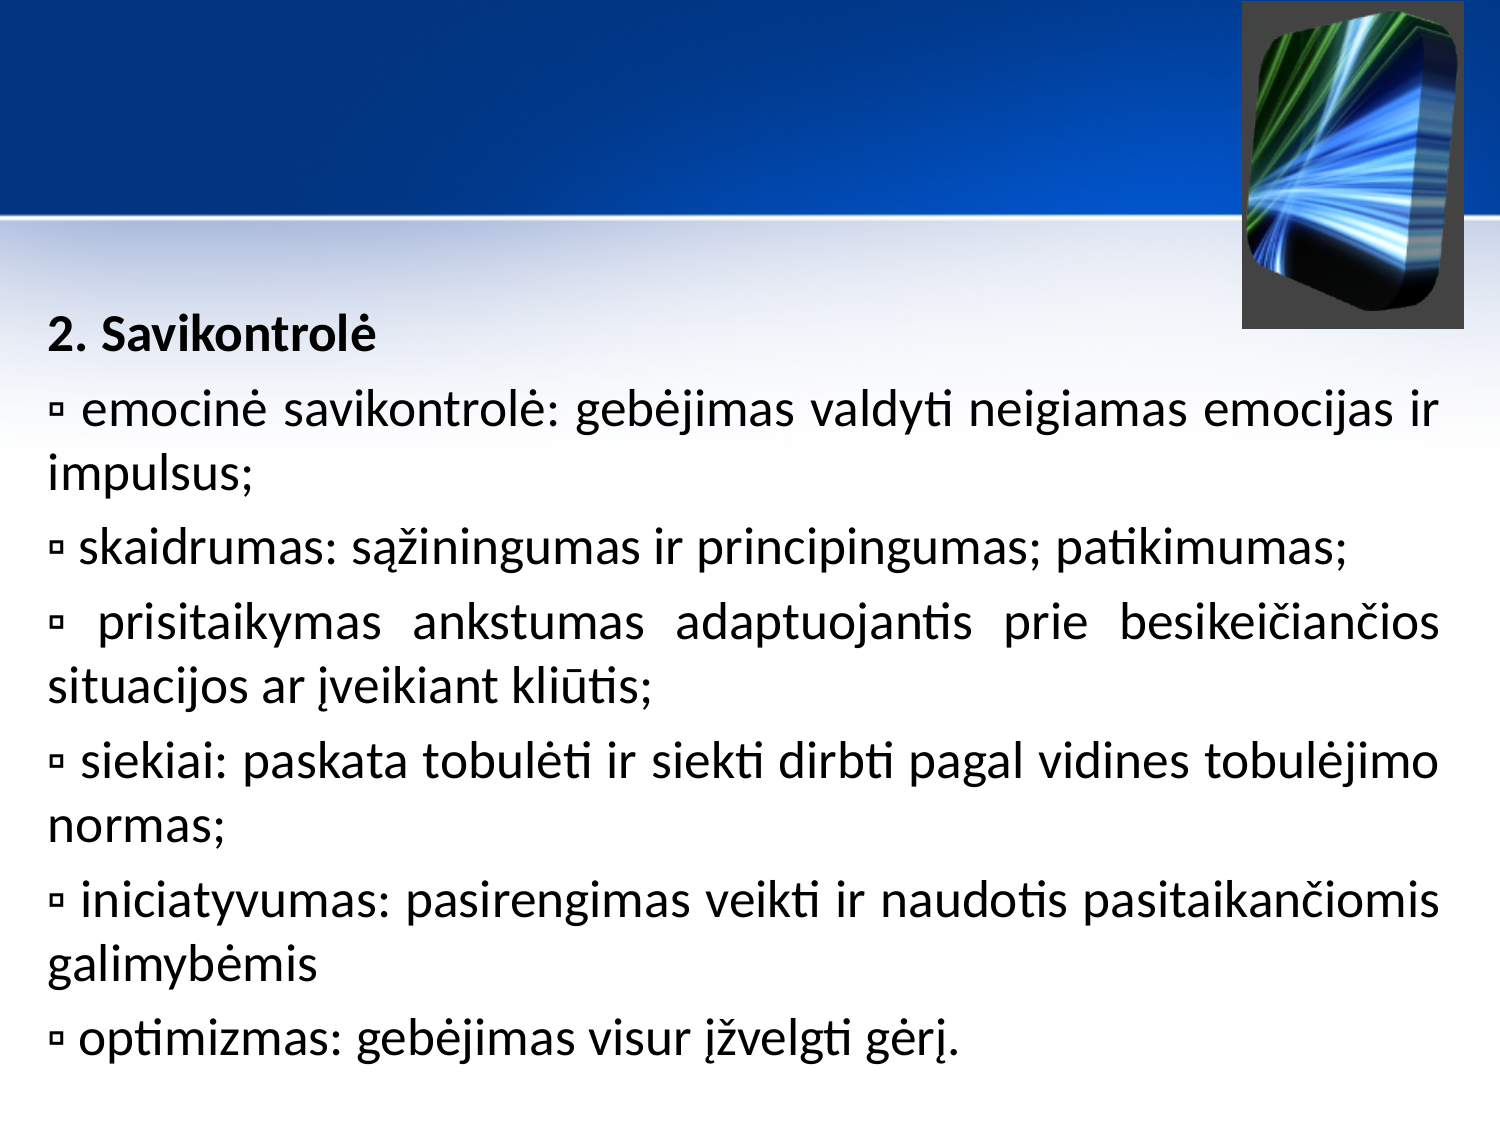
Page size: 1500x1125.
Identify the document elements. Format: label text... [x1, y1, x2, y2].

picture [0, 0, 1500, 1125]
list 2. Savikontrolė ▫ emocinė savikontrolė: gebėjimas valdyti neigiamas emocijas ir impulsus; ▫ skaidrumas: sąžiningumas ir principingumas; patikimumas; ▫ prisitaikymas ankstumas adaptuojantis prie besikeičiančios situacijos ar įveikiant kliūtis; ▫ siekiai: paskata tobulėti ir siekti dirbti pagal vidines tobulėjimo normas; ▫ iniciatyvumas: pasirengimas veikti ir naudotis pasitaikančiomis galimybėmis ▫ optimizmas: gebėjimas visur įžvelgti gėrį. [32, 290, 1459, 1092]
